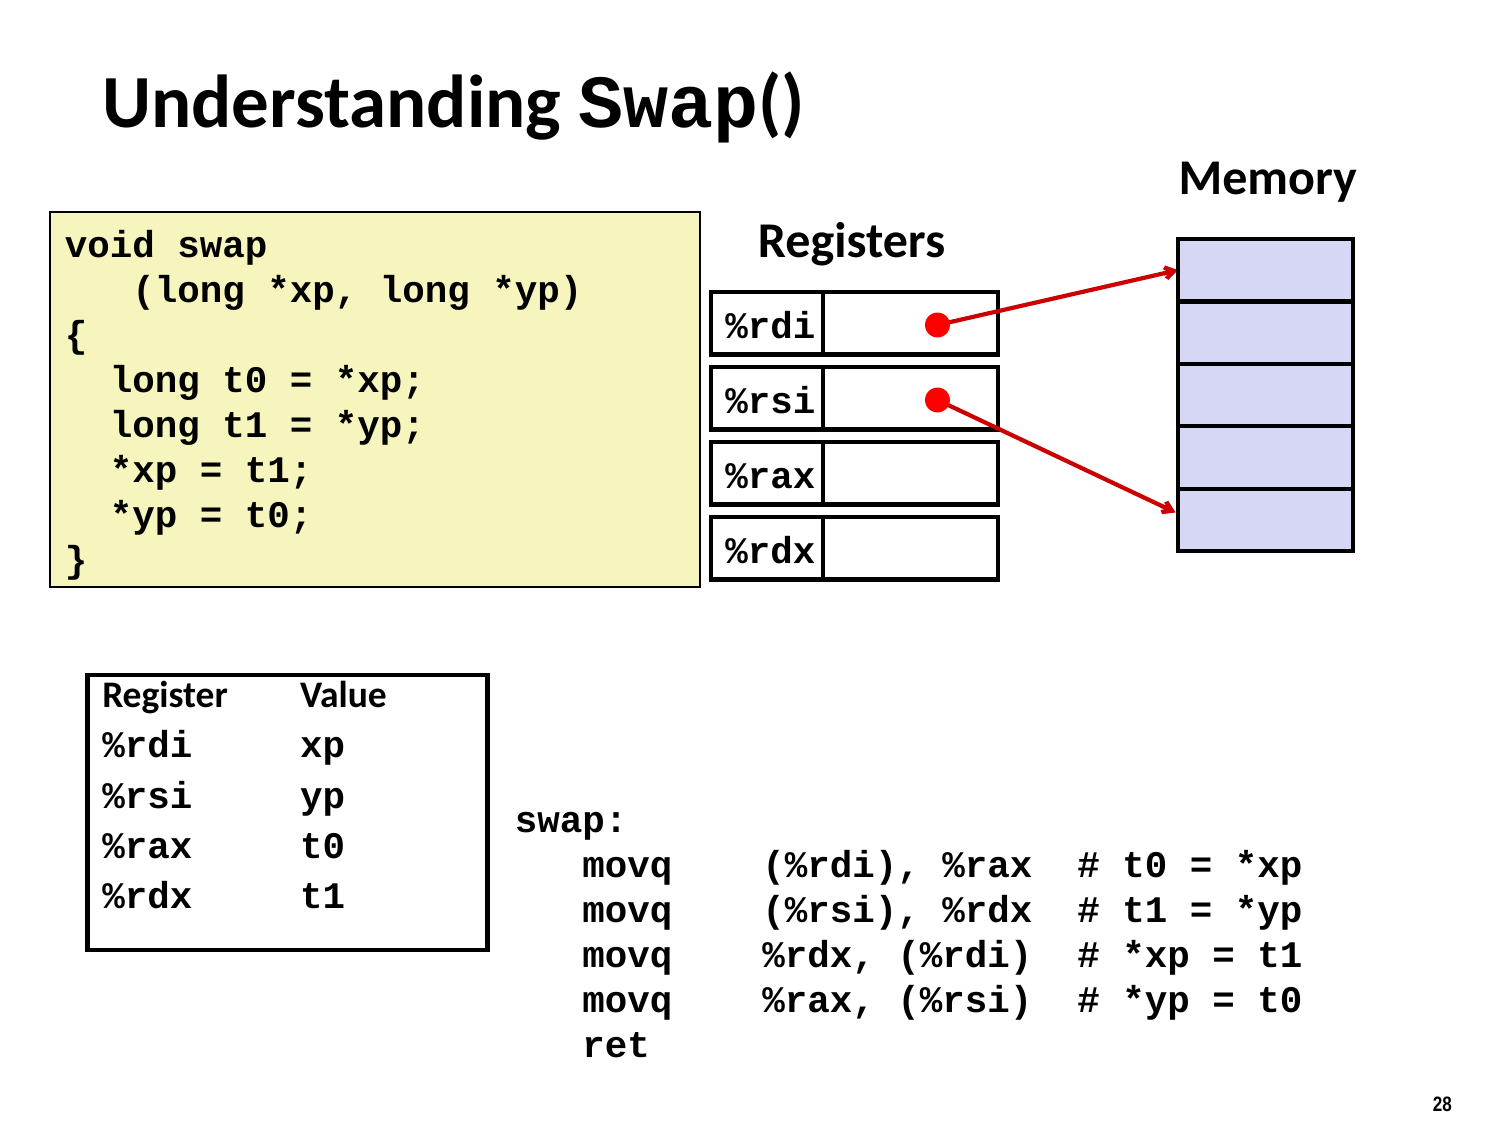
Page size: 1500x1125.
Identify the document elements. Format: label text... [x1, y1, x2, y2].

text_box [1177, 238, 1354, 552]
text_box Registers [743, 199, 961, 275]
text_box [937, 399, 1172, 513]
text_box void swap (long *xp, long *yp) { long t0 = *xp; long t1 = *yp; *xp = t1; *yp = t0; } [50, 212, 700, 587]
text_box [710, 291, 999, 580]
text_box Register Value %rdi xp %rsi yp %rax t0 %rdx t1 [87, 675, 488, 950]
text_box Memory [1163, 136, 1373, 212]
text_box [937, 269, 1172, 326]
title Understanding Swap() [87, 49, 1134, 145]
text_box swap: movq (%rdi), %rax # t0 = *xp movq (%rsi), %rdx # t1 = *yp movq %rdx, (%rdi) # *xp = t1 movq %rax, (%rsi) # *yp = t0 ret [499, 787, 1463, 1072]
